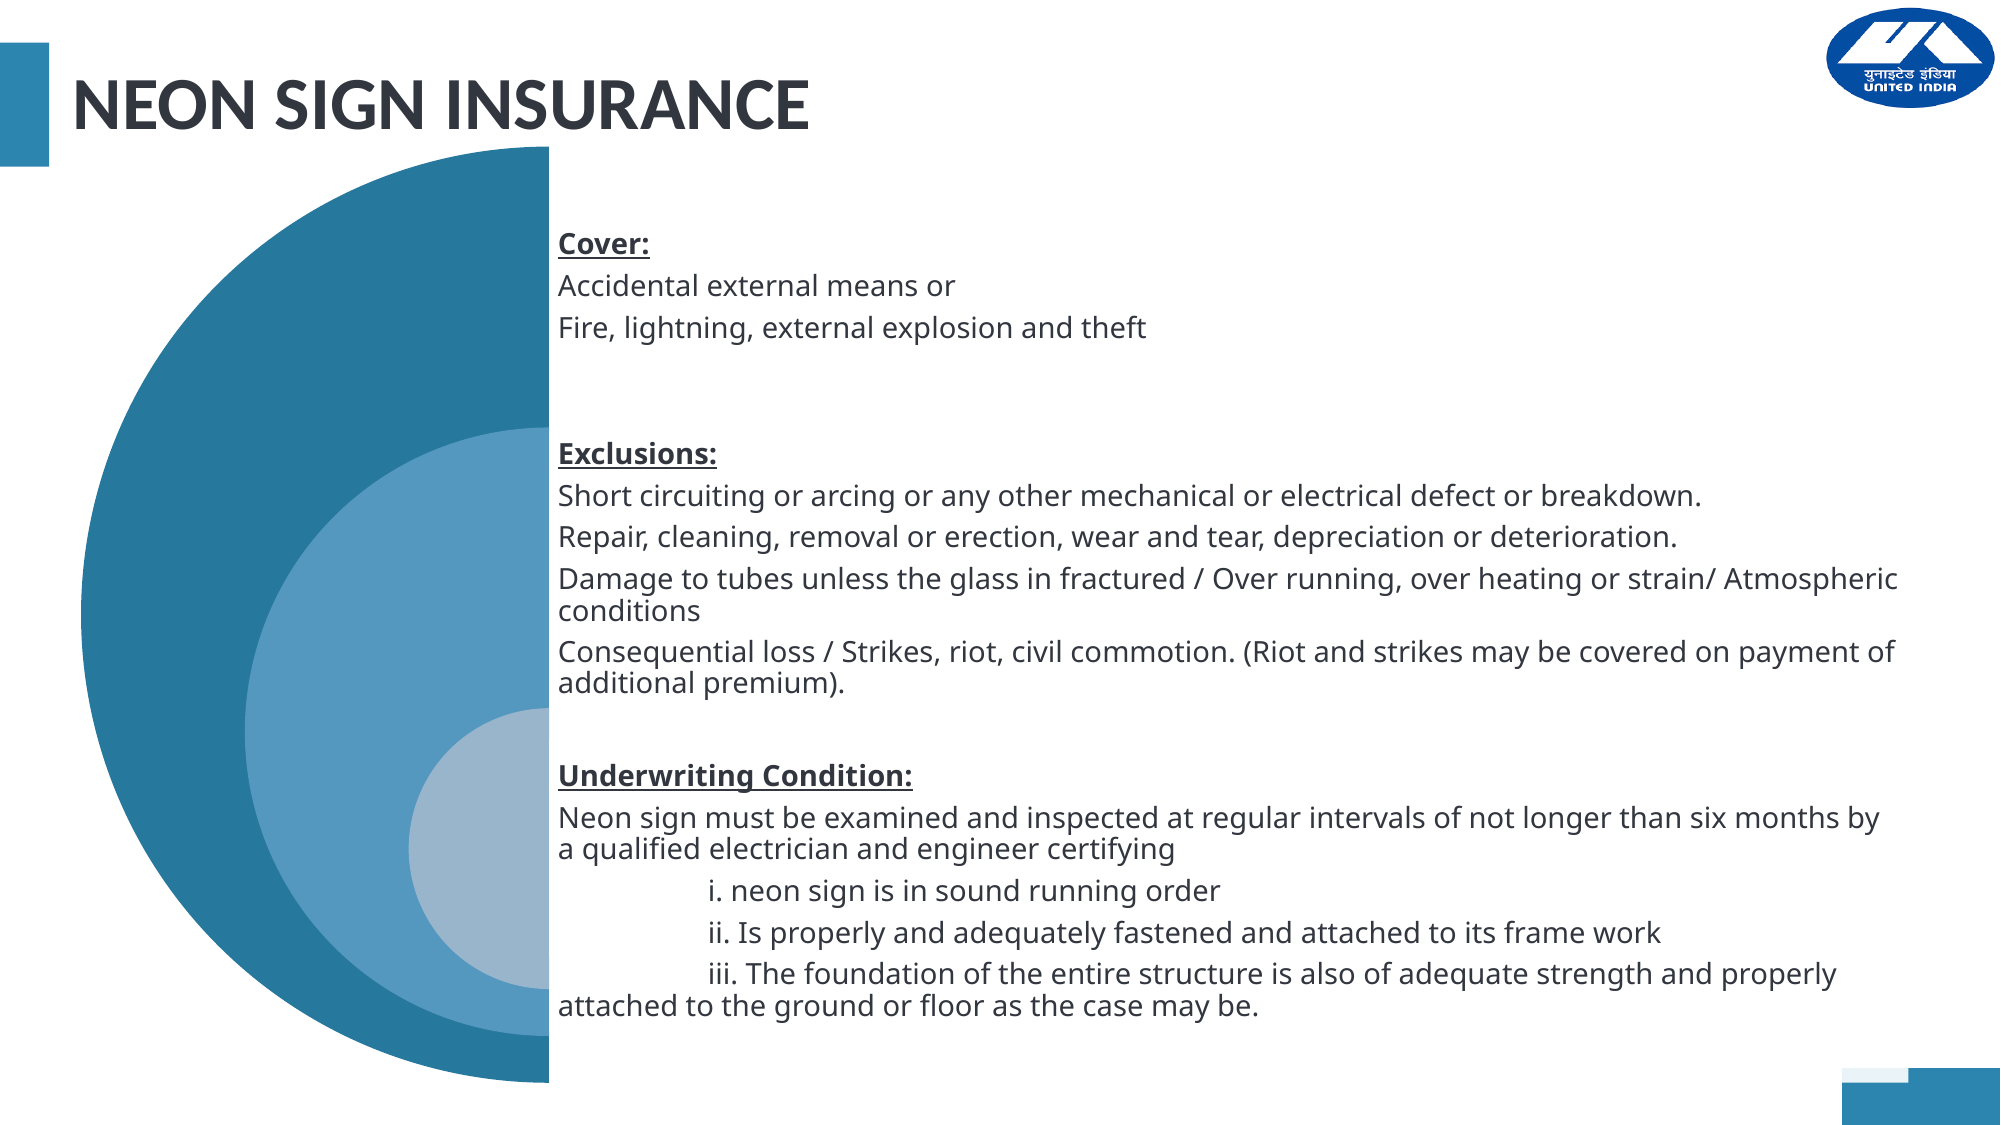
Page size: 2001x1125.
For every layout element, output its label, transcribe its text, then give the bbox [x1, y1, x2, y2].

title NEON SIGN INSURANCE [57, 0, 1520, 211]
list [81, 146, 1909, 1083]
picture [1820, 3, 2000, 111]
